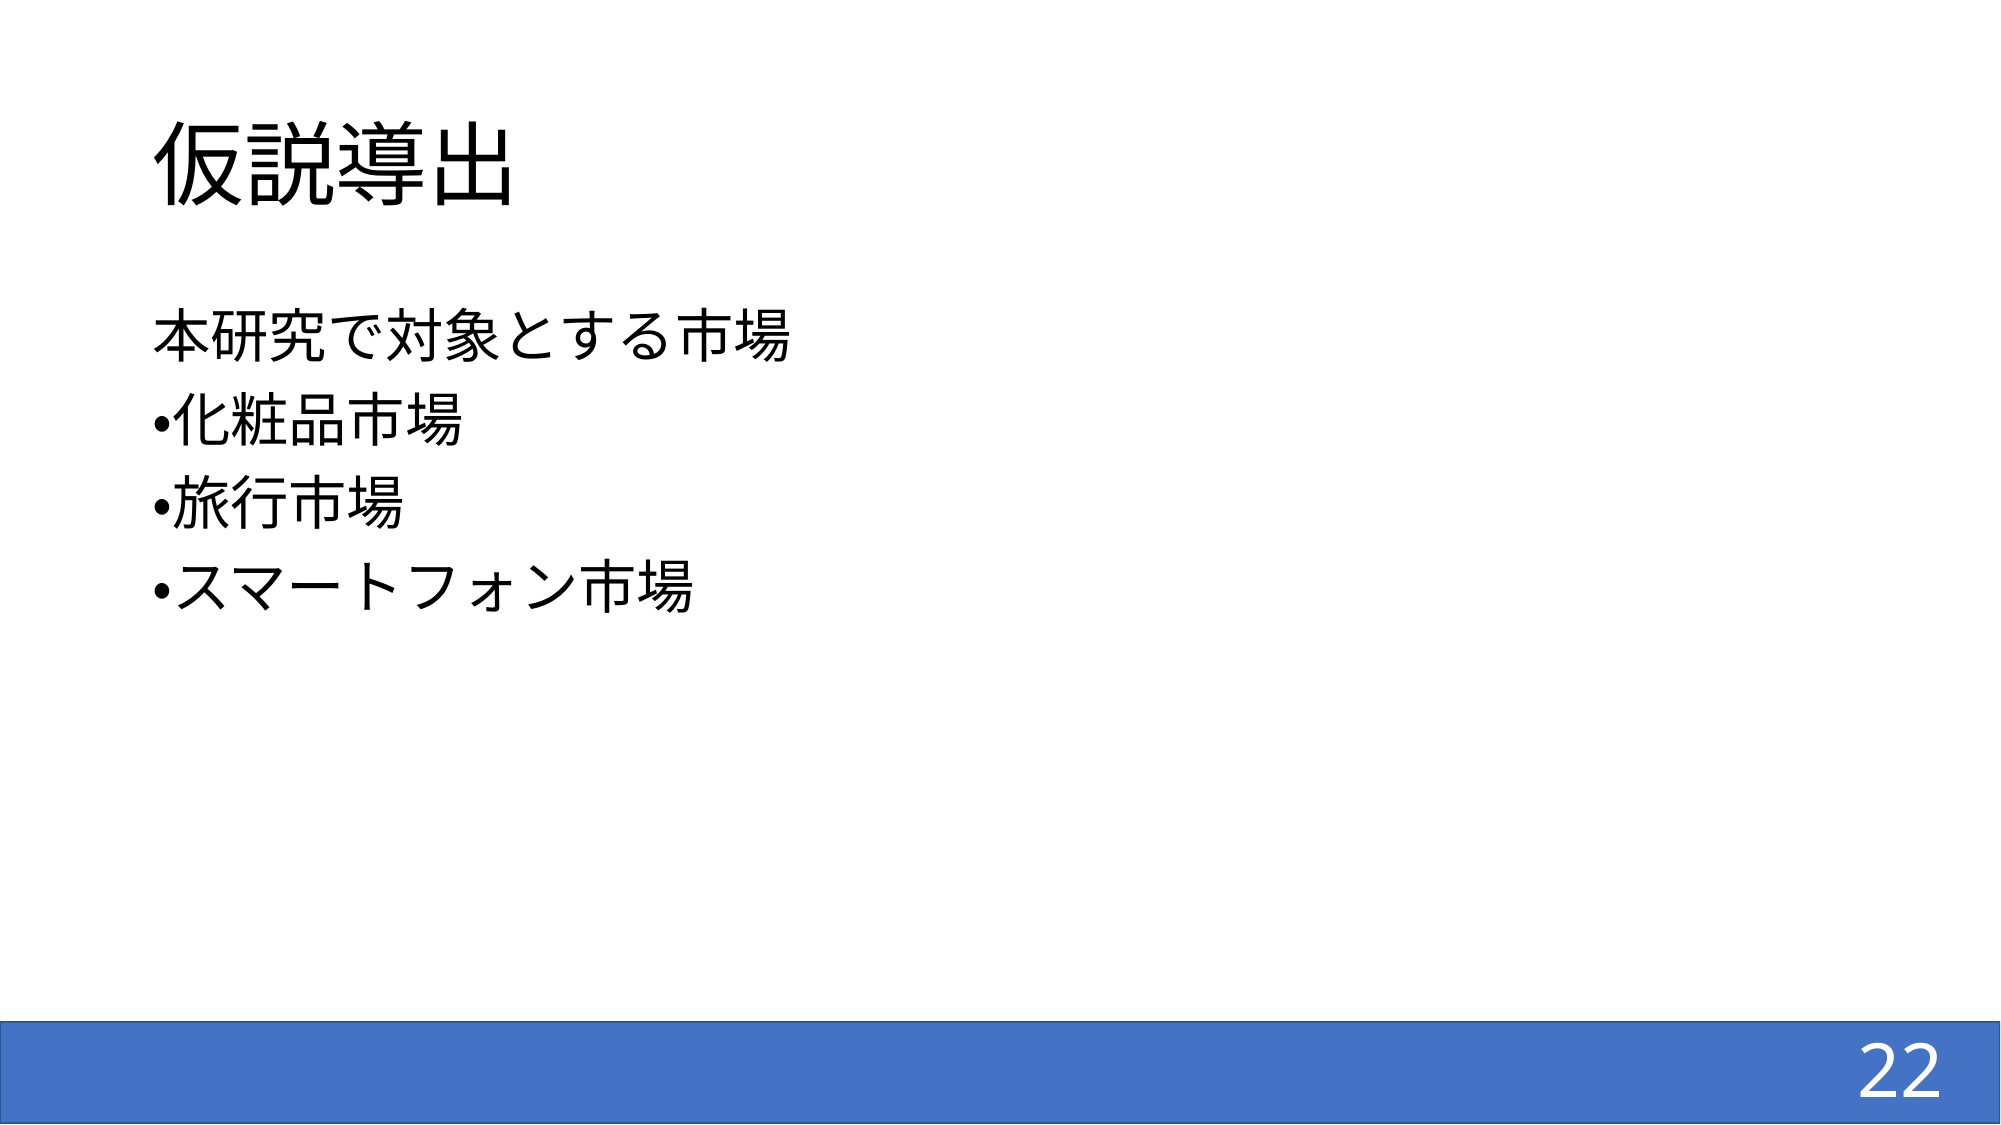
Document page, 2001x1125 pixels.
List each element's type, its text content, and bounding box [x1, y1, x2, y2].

list 本研究で対象とする市場 ・化粧品市場 ・旅行市場 ・スマートフォン市場 [137, 299, 1863, 1014]
slide_number 22 [1507, 1043, 1958, 1104]
title 仮説導出 [137, 59, 1863, 278]
